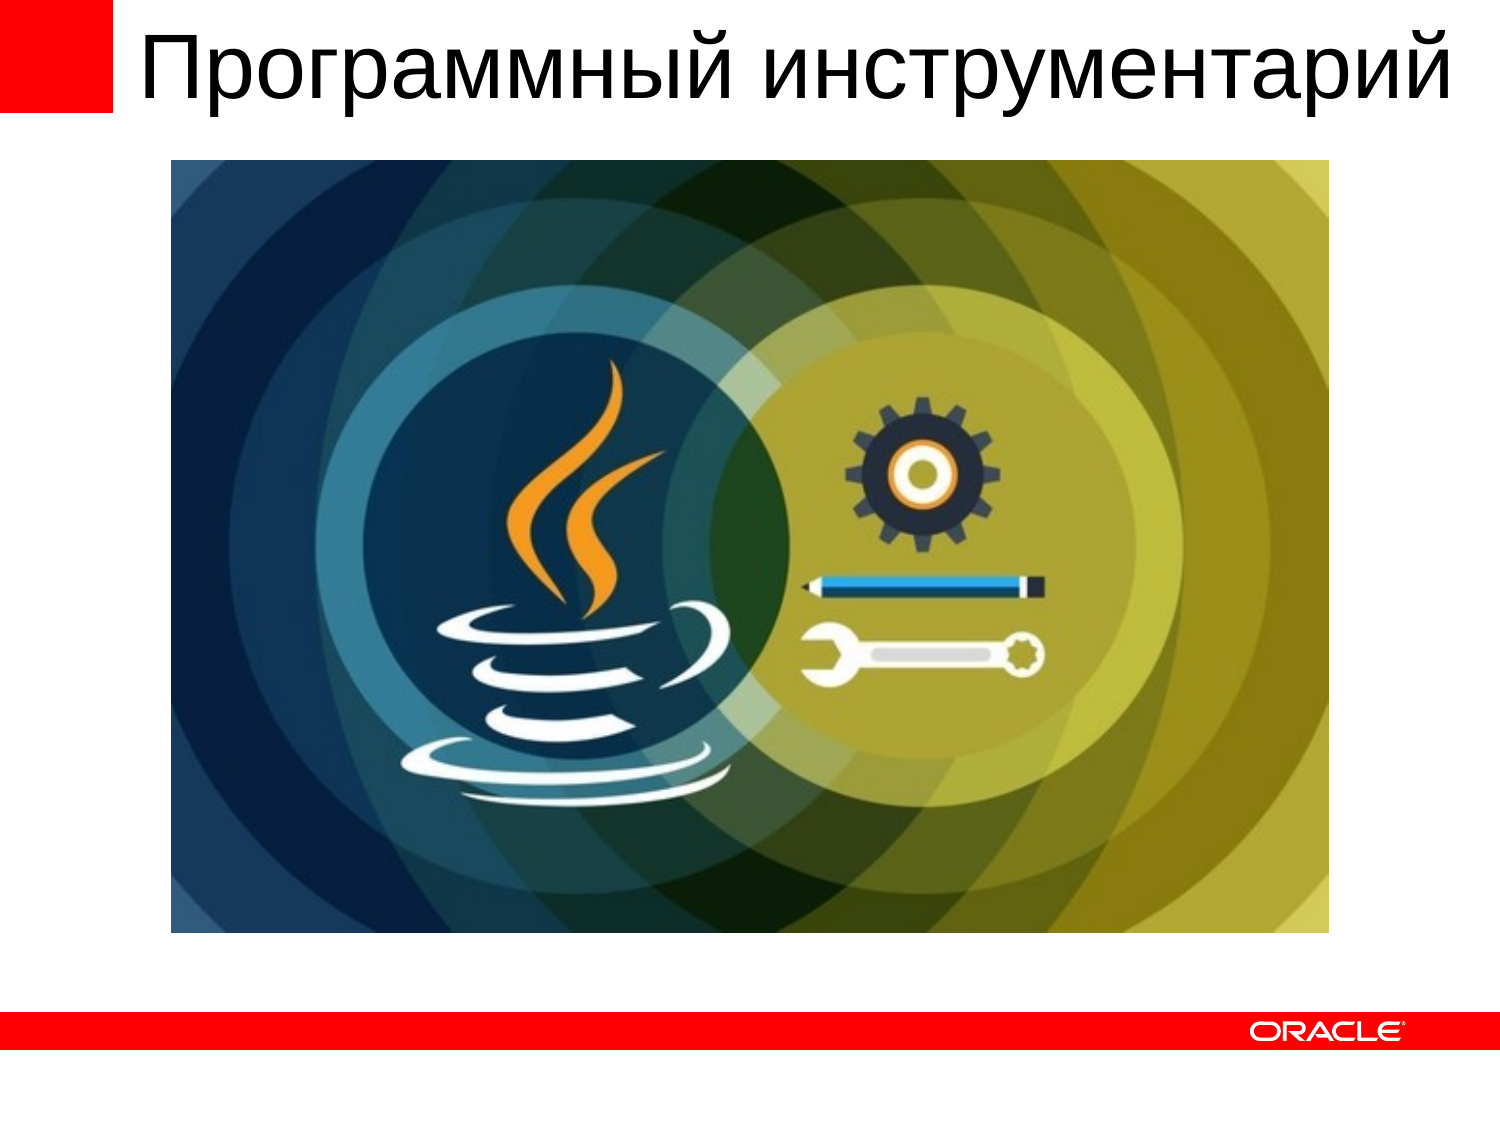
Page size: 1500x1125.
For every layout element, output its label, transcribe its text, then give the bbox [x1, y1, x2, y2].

picture [171, 160, 1329, 933]
text_box Программный инструментарий [123, 0, 1500, 125]
picture [0, 1012, 1500, 1050]
picture [0, 0, 113, 113]
